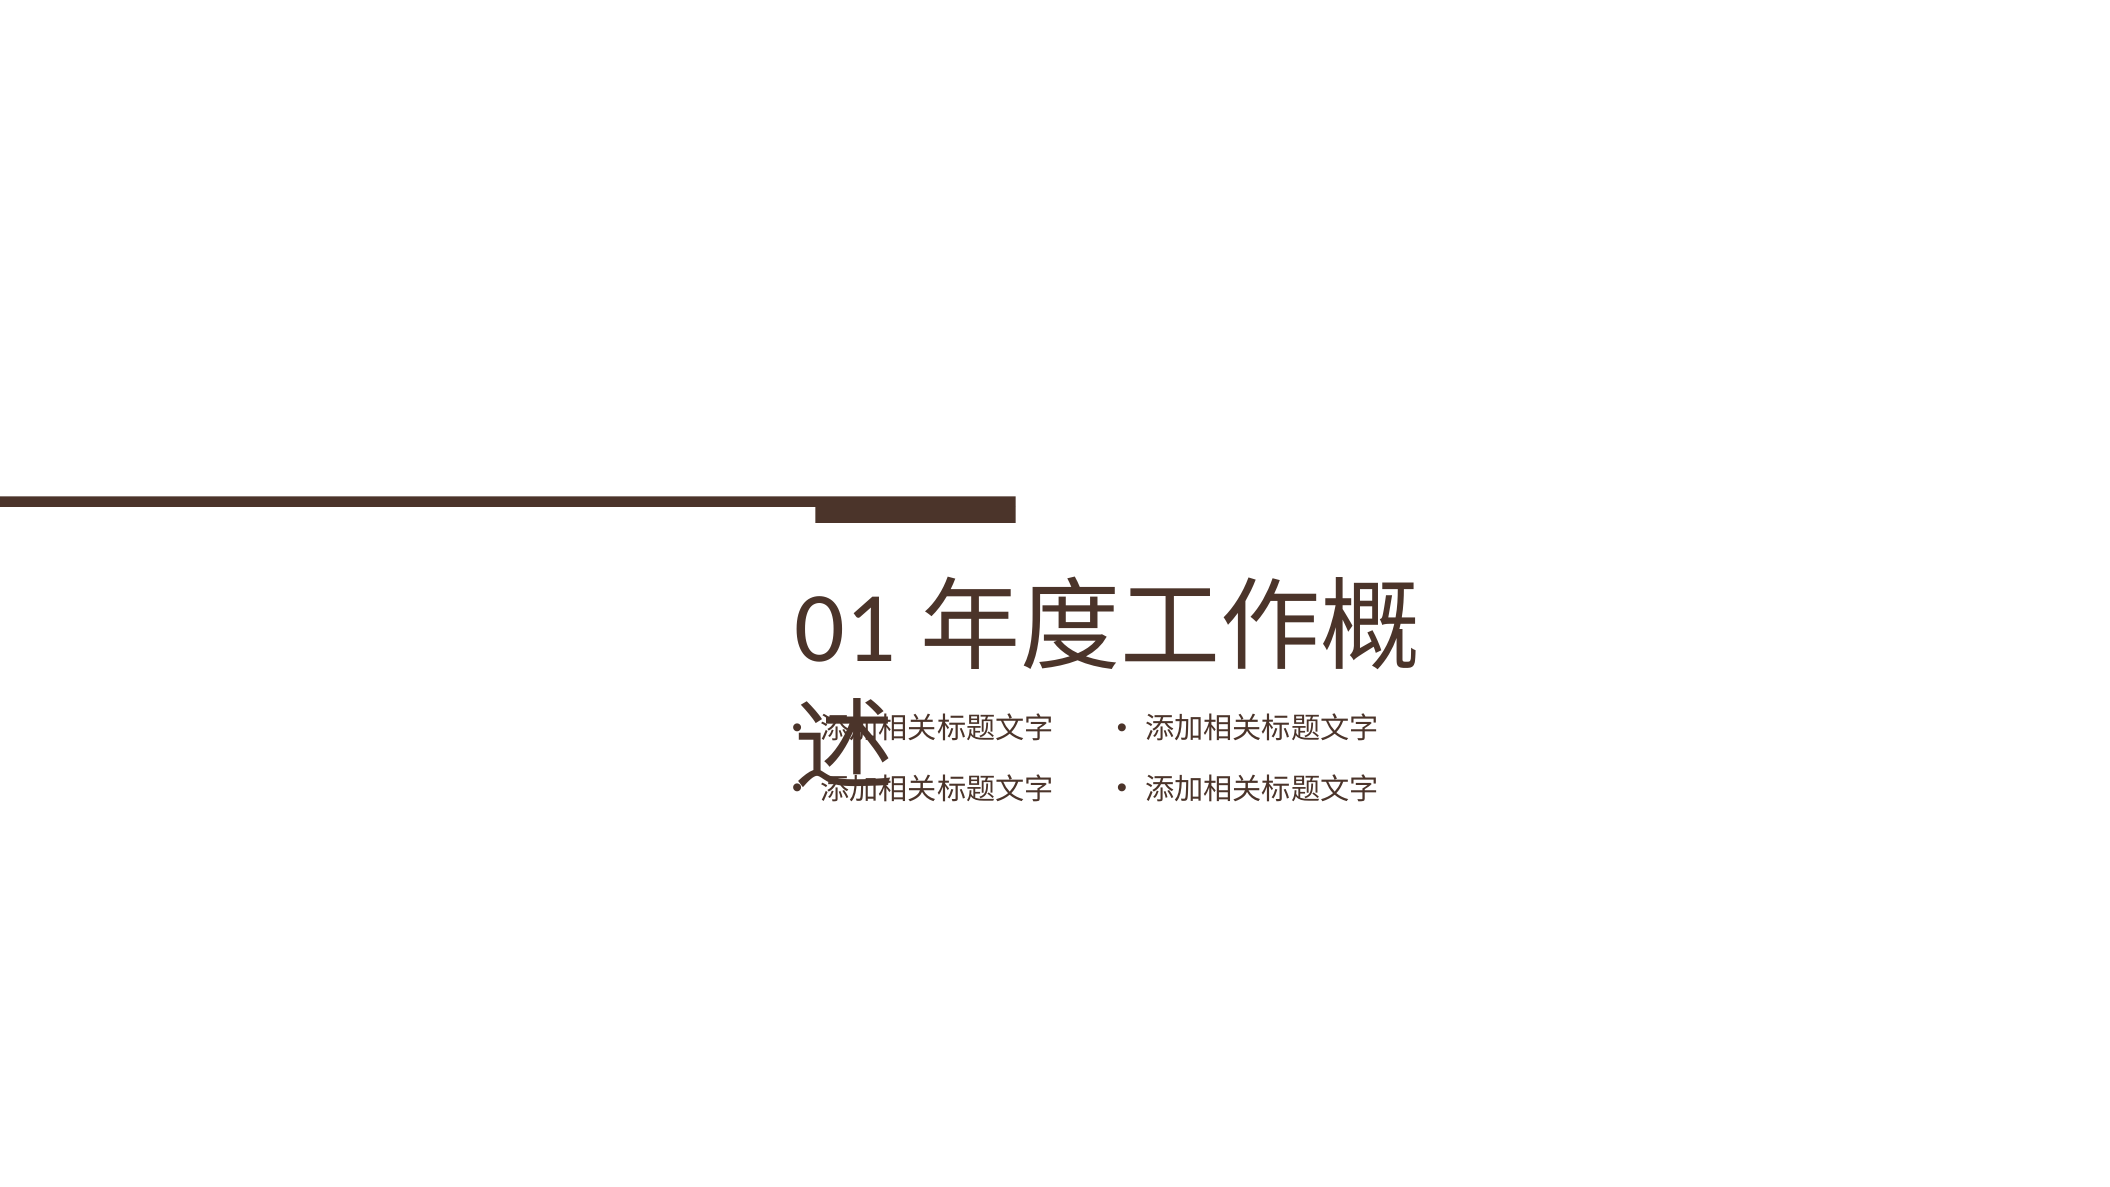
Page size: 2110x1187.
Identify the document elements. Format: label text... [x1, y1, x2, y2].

text_box 添加相关标题文字 [1102, 762, 1508, 813]
text_box 01年度工作概述 [794, 561, 1516, 802]
text_box 添加相关标题文字 [777, 762, 1102, 813]
text_box 添加相关标题文字 [777, 702, 1102, 752]
text_box 添加相关标题文字 [1102, 702, 1508, 752]
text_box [0, 496, 1016, 523]
